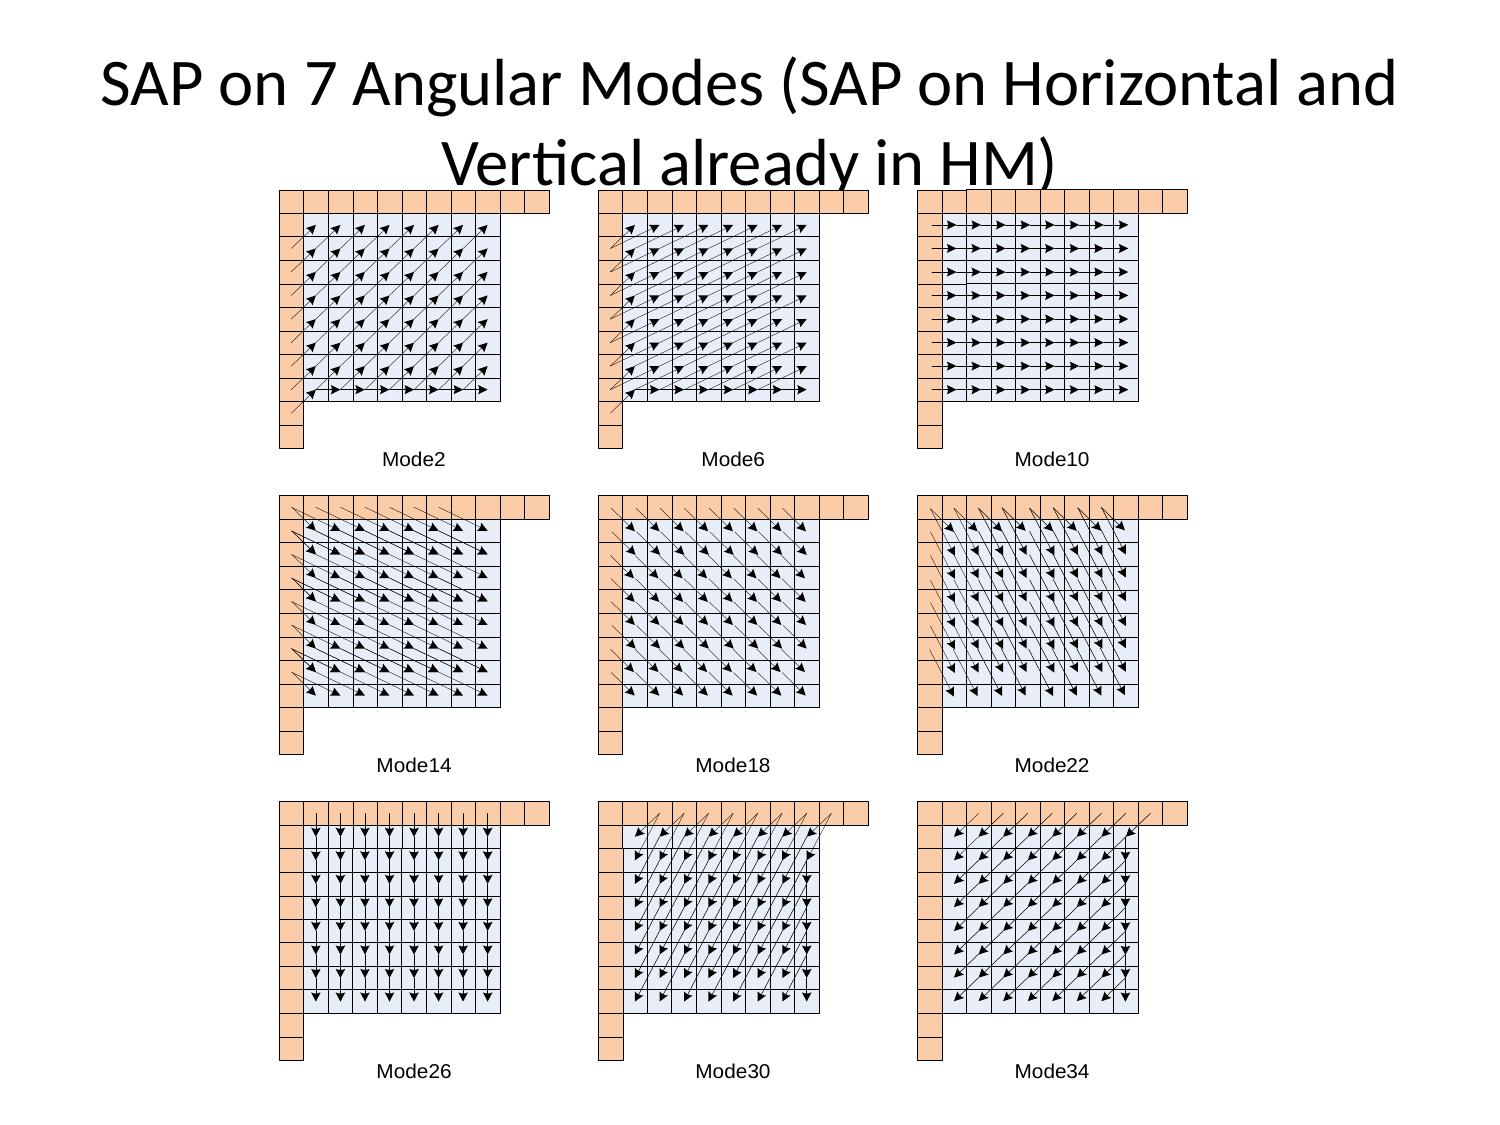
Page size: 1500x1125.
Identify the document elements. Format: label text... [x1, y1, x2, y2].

picture [276, 187, 1190, 1087]
title SAP on 7 Angular Modes (SAP on Horizontal and Vertical already in HM) [75, 24, 1425, 213]
